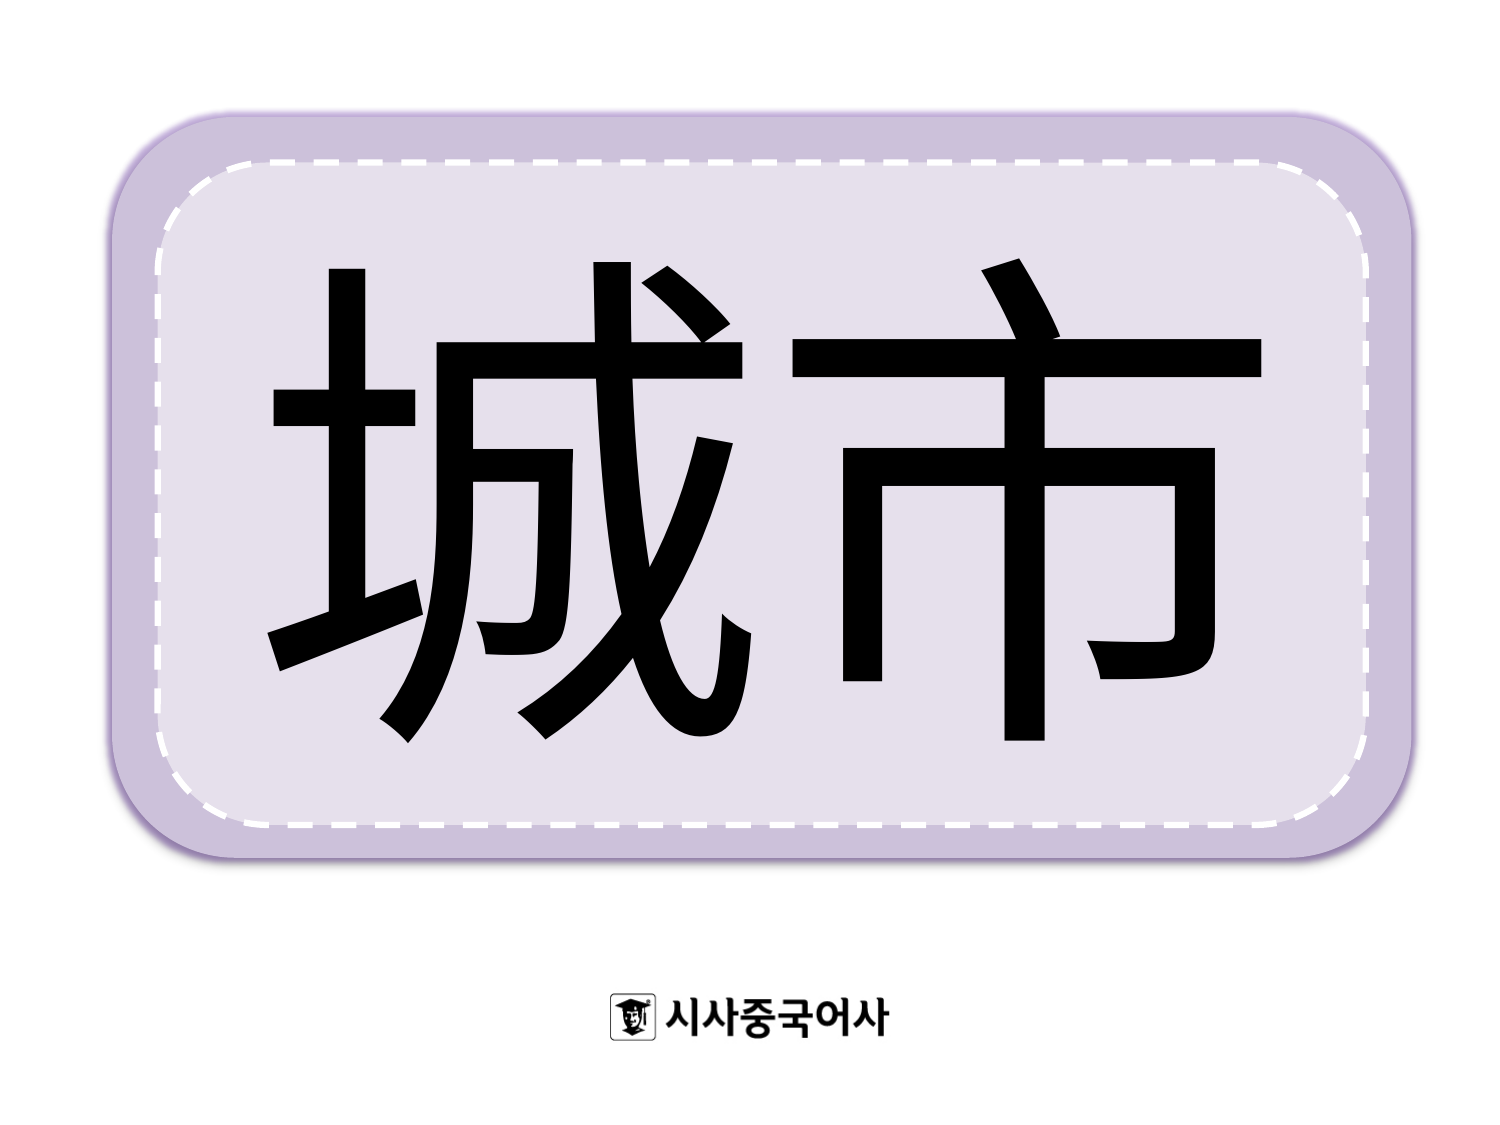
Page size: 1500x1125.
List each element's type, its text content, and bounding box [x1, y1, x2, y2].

picture [602, 987, 898, 1047]
text_box 城市 [162, 160, 1371, 824]
